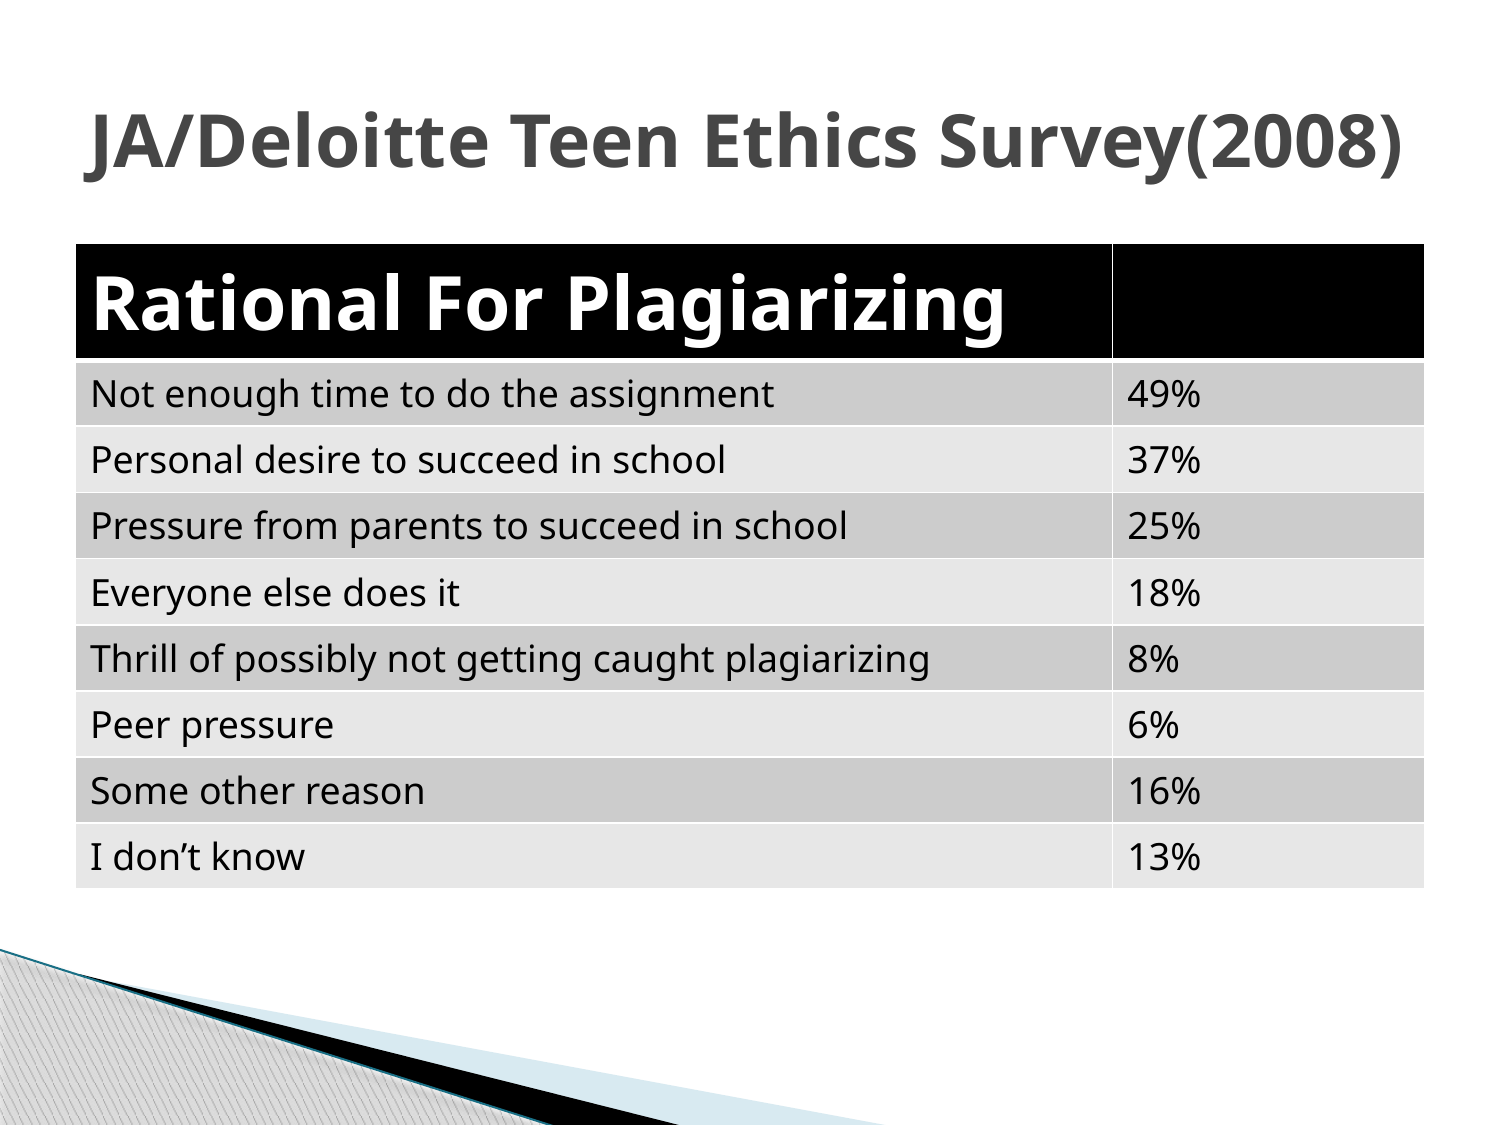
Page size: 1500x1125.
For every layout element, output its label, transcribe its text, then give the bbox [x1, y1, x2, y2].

table_cell 18% [1113, 559, 1424, 624]
table_cell 13% [1113, 824, 1424, 888]
table_cell 25% [1113, 493, 1424, 558]
table_cell Thrill of possibly not getting caught plagiarizing [76, 626, 1112, 690]
table_cell Peer pressure [76, 692, 1112, 756]
table_cell Pressure from parents to succeed in school [76, 493, 1112, 558]
table_cell Some other reason [76, 758, 1112, 822]
table_header Rational For Plagiarizing [76, 244, 1112, 358]
table_cell 16% [1113, 758, 1424, 822]
table_cell 6% [1113, 692, 1424, 756]
table_header [1113, 244, 1424, 358]
table_cell Personal desire to succeed in school [76, 427, 1112, 492]
table_cell 49% [1113, 363, 1424, 425]
title JA/Deloitte Teen Ethics Survey(2008) [75, 45, 1425, 233]
table_cell I don’t know [76, 824, 1112, 888]
table_cell Everyone else does it [76, 559, 1112, 624]
table_cell 8% [1113, 626, 1424, 690]
table_cell Not enough time to do the assignment [76, 363, 1112, 425]
table_cell 37% [1113, 427, 1424, 492]
